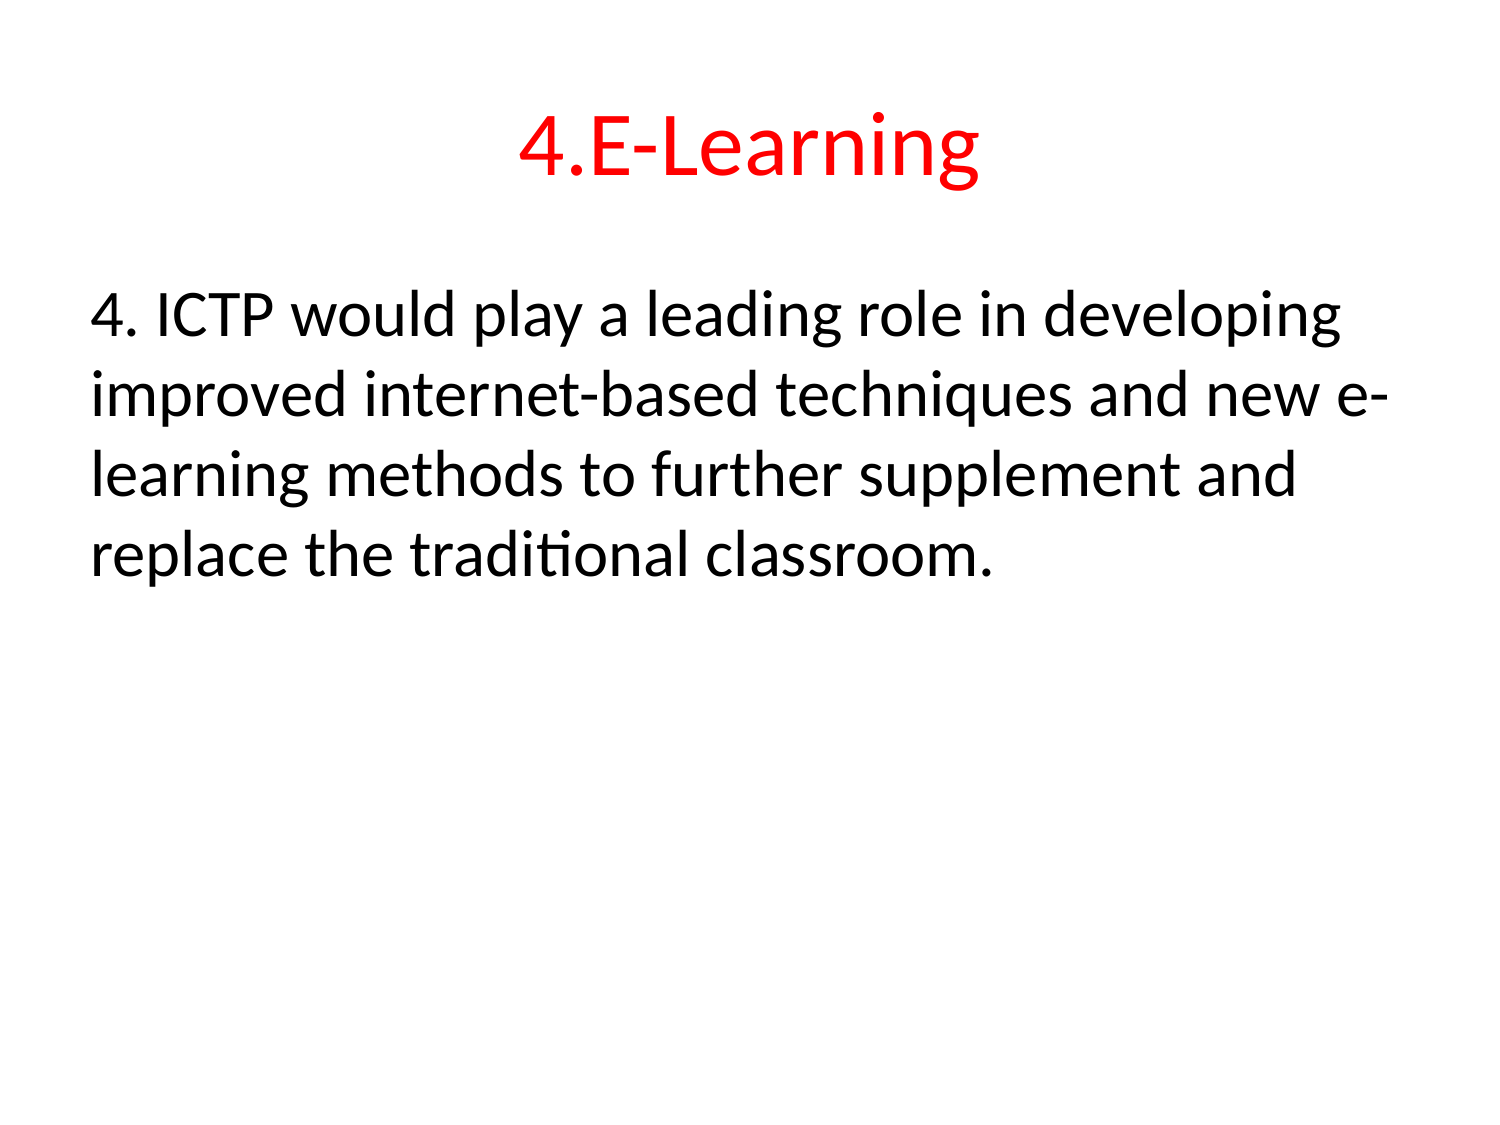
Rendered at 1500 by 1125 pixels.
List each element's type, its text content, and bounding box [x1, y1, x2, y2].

list 4. ICTP would play a leading role in developing improved internet-based techniques and new e-learning methods to further supplement and replace the traditional classroom. [75, 262, 1425, 1005]
title 4.E-Learning [75, 45, 1425, 233]
